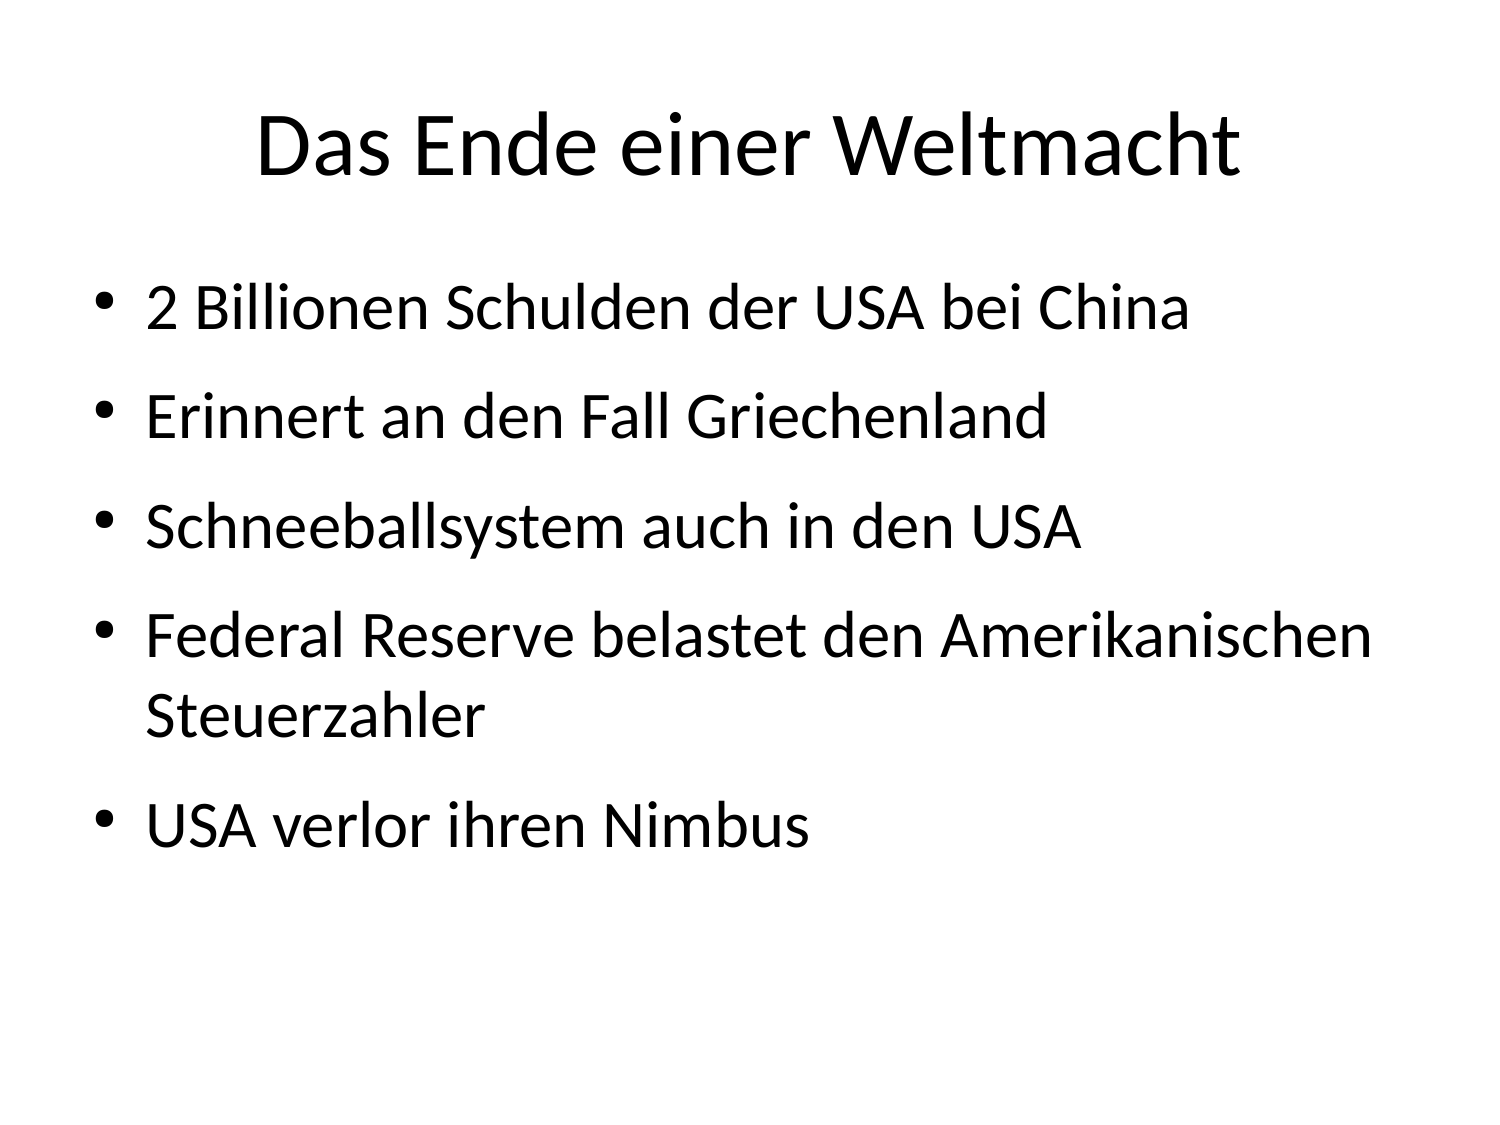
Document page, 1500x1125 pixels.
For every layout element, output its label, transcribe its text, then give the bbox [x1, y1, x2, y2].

title Das Ende einer Weltmacht [75, 45, 1425, 233]
list 2 Billionen Schulden der USA bei China Erinnert an den Fall Griechenland Schneeballsystem auch in den USA Federal Reserve belastet den Amerikanischen Steuerzahler USA verlor ihren Nimbus [75, 262, 1425, 1005]
